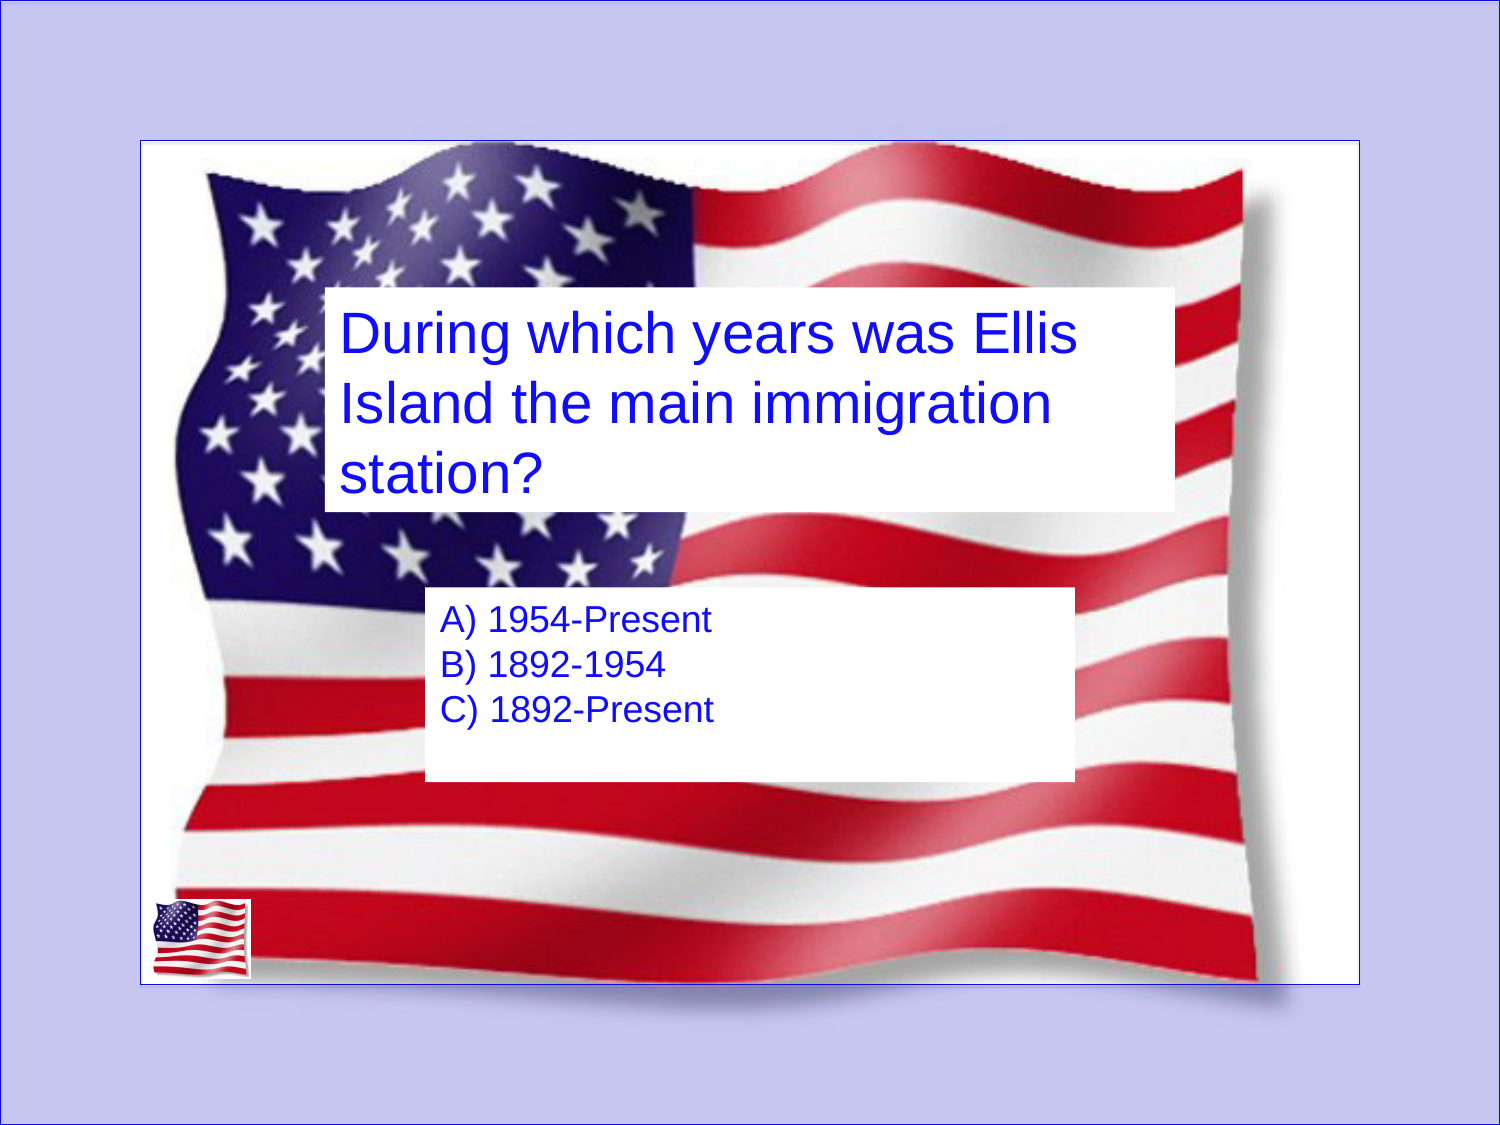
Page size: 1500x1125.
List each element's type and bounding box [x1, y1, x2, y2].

text_box [0, 0, 1500, 1125]
picture [137, 124, 1313, 1033]
